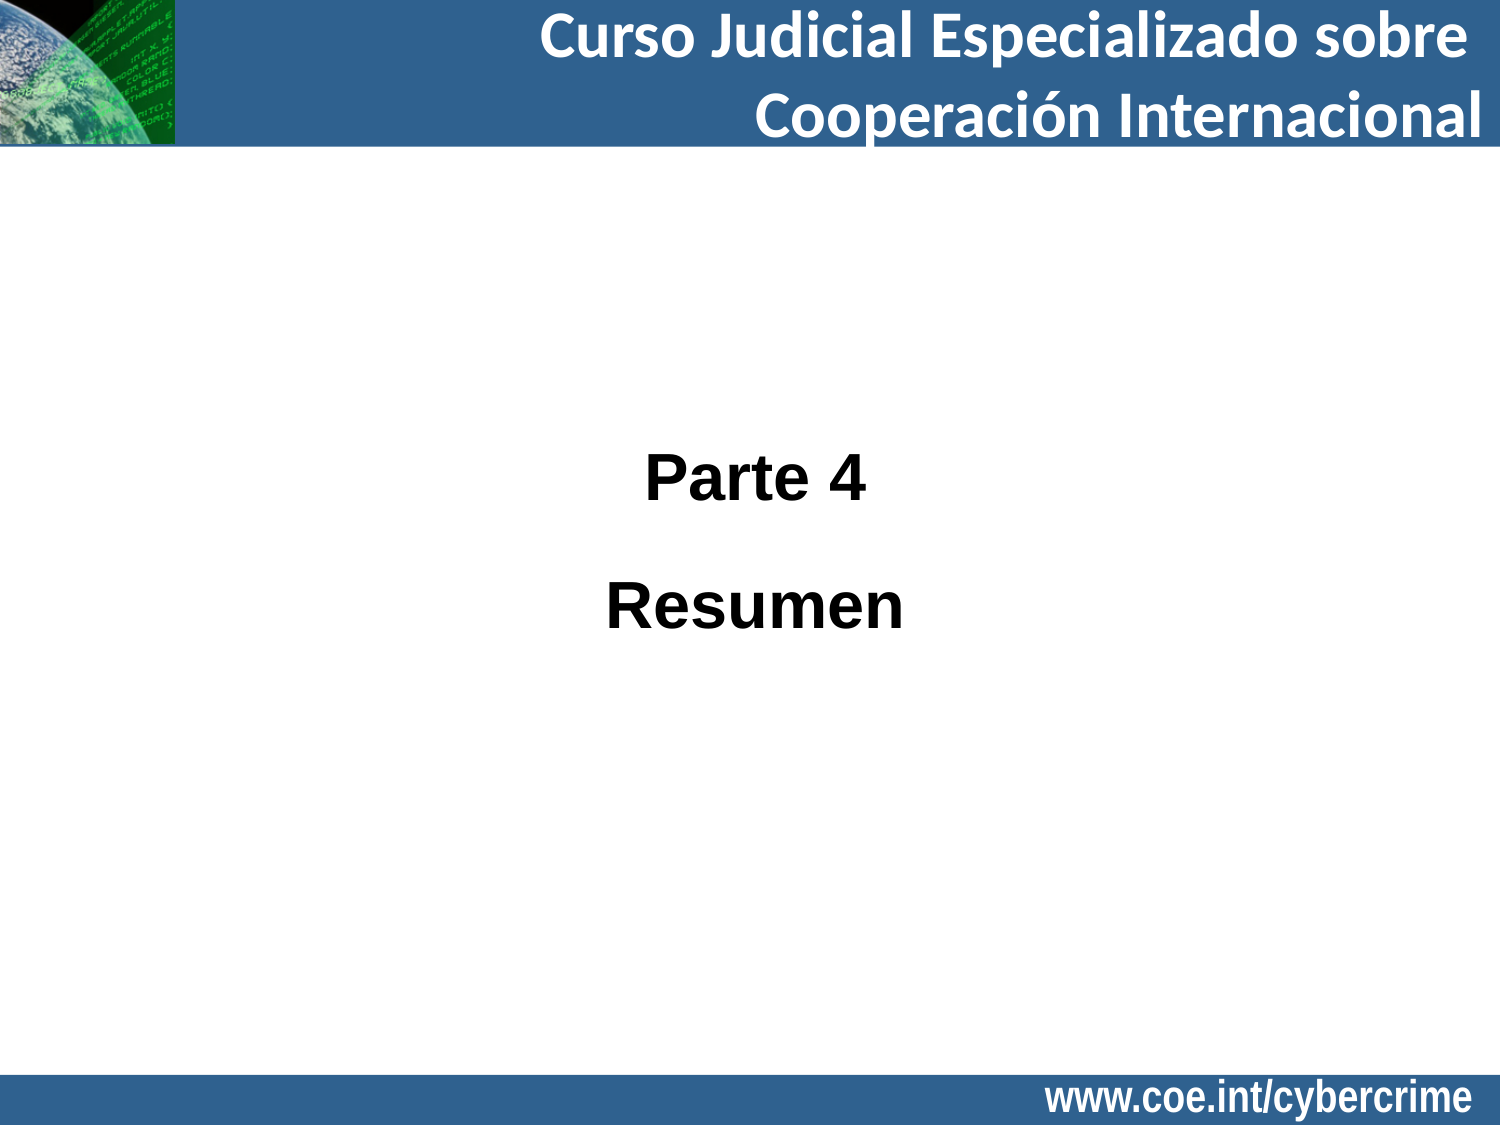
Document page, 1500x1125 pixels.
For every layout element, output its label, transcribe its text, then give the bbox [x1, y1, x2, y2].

text_box Curso Judicial Especializado sobre Cooperación Internacional [177, 0, 1500, 149]
text_box www.coe.int/cybercrime [1030, 1059, 1500, 1125]
text_box Parte 4 Resumen [56, 441, 1455, 713]
text_box [0, 1073, 1030, 1125]
picture [0, 0, 175, 144]
